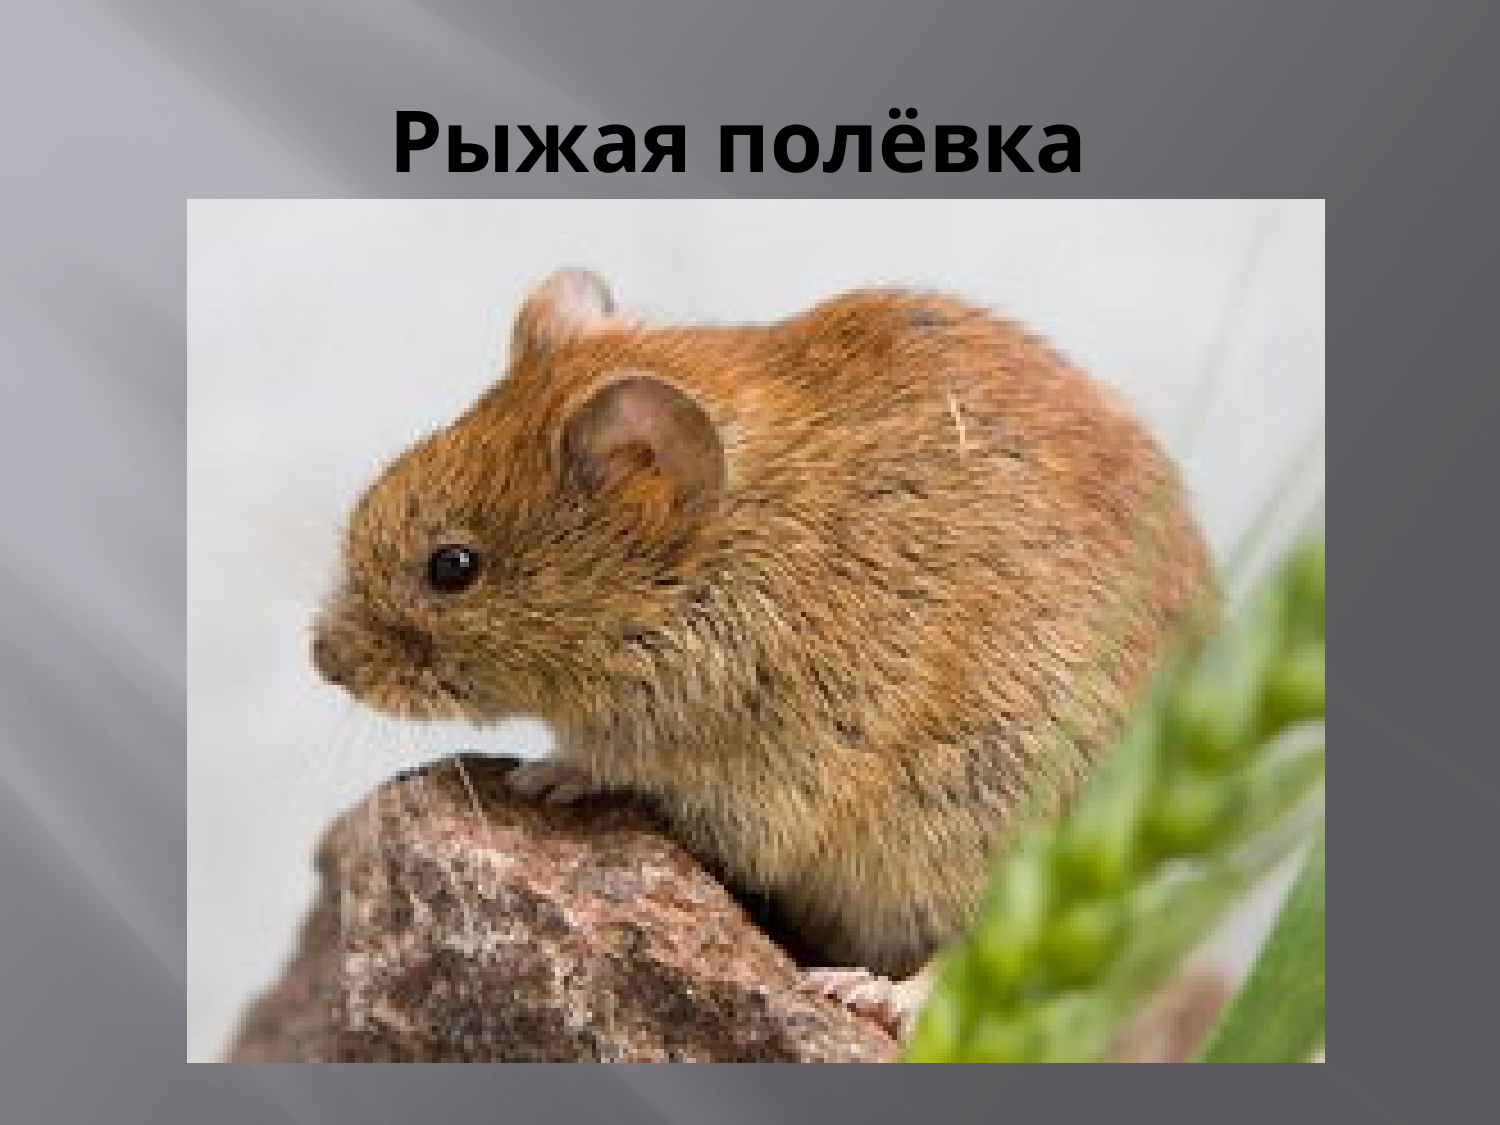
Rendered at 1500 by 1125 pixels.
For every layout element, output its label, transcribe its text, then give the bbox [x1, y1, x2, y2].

title Рыжая полёвка [75, 45, 1425, 233]
picture [187, 198, 1325, 1064]
